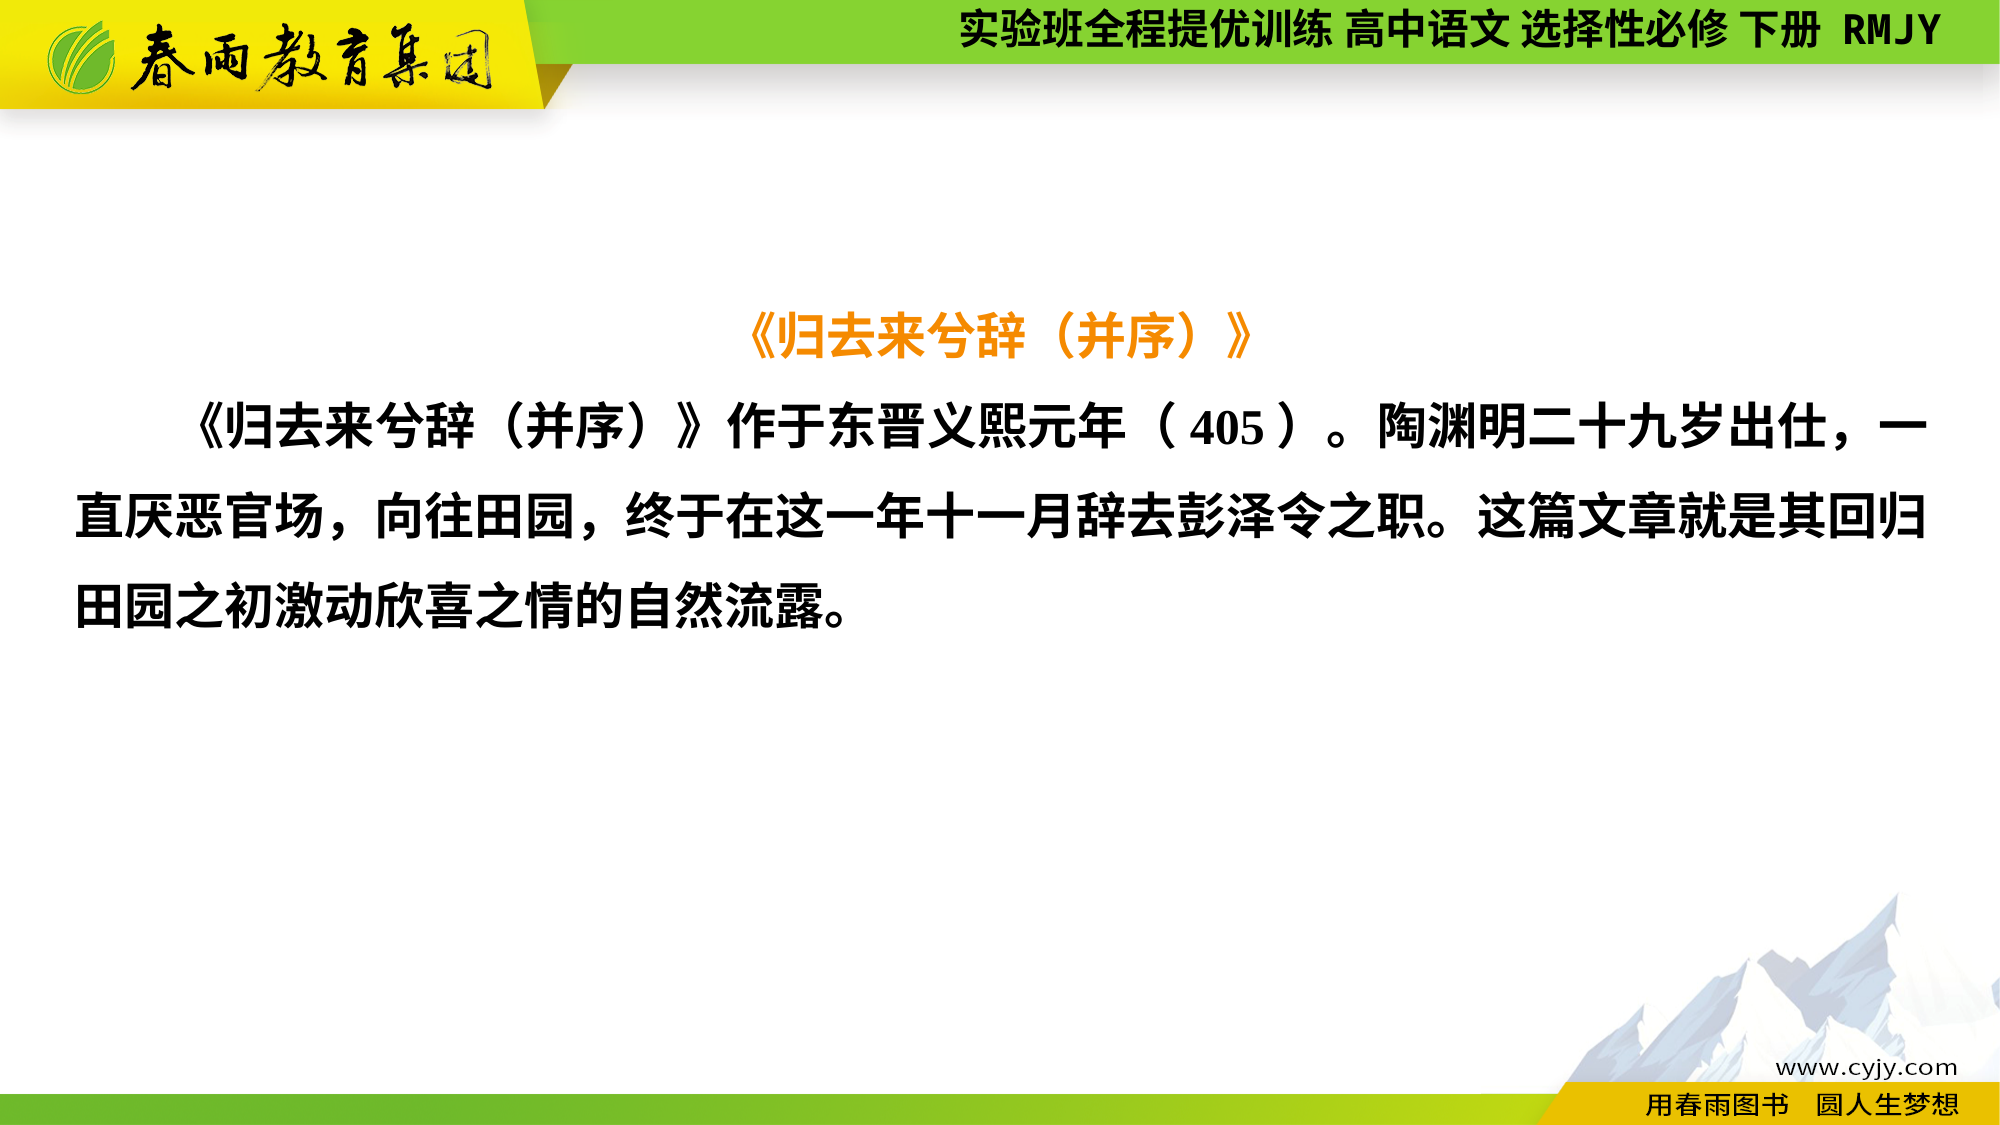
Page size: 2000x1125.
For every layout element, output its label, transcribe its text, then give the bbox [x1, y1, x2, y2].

picture [0, 0, 2000, 1125]
list 《归去来兮辞（并序）》 《归去来兮辞（并序）》作于东晋义熙元年（405）。陶渊明二十九岁出仕，一直厌恶官场，向往田园，终于在这一年十一月辞去彭泽令之职。这篇文章就是其回归田园之初激动欣喜之情的自然流露。 [59, 267, 1944, 635]
